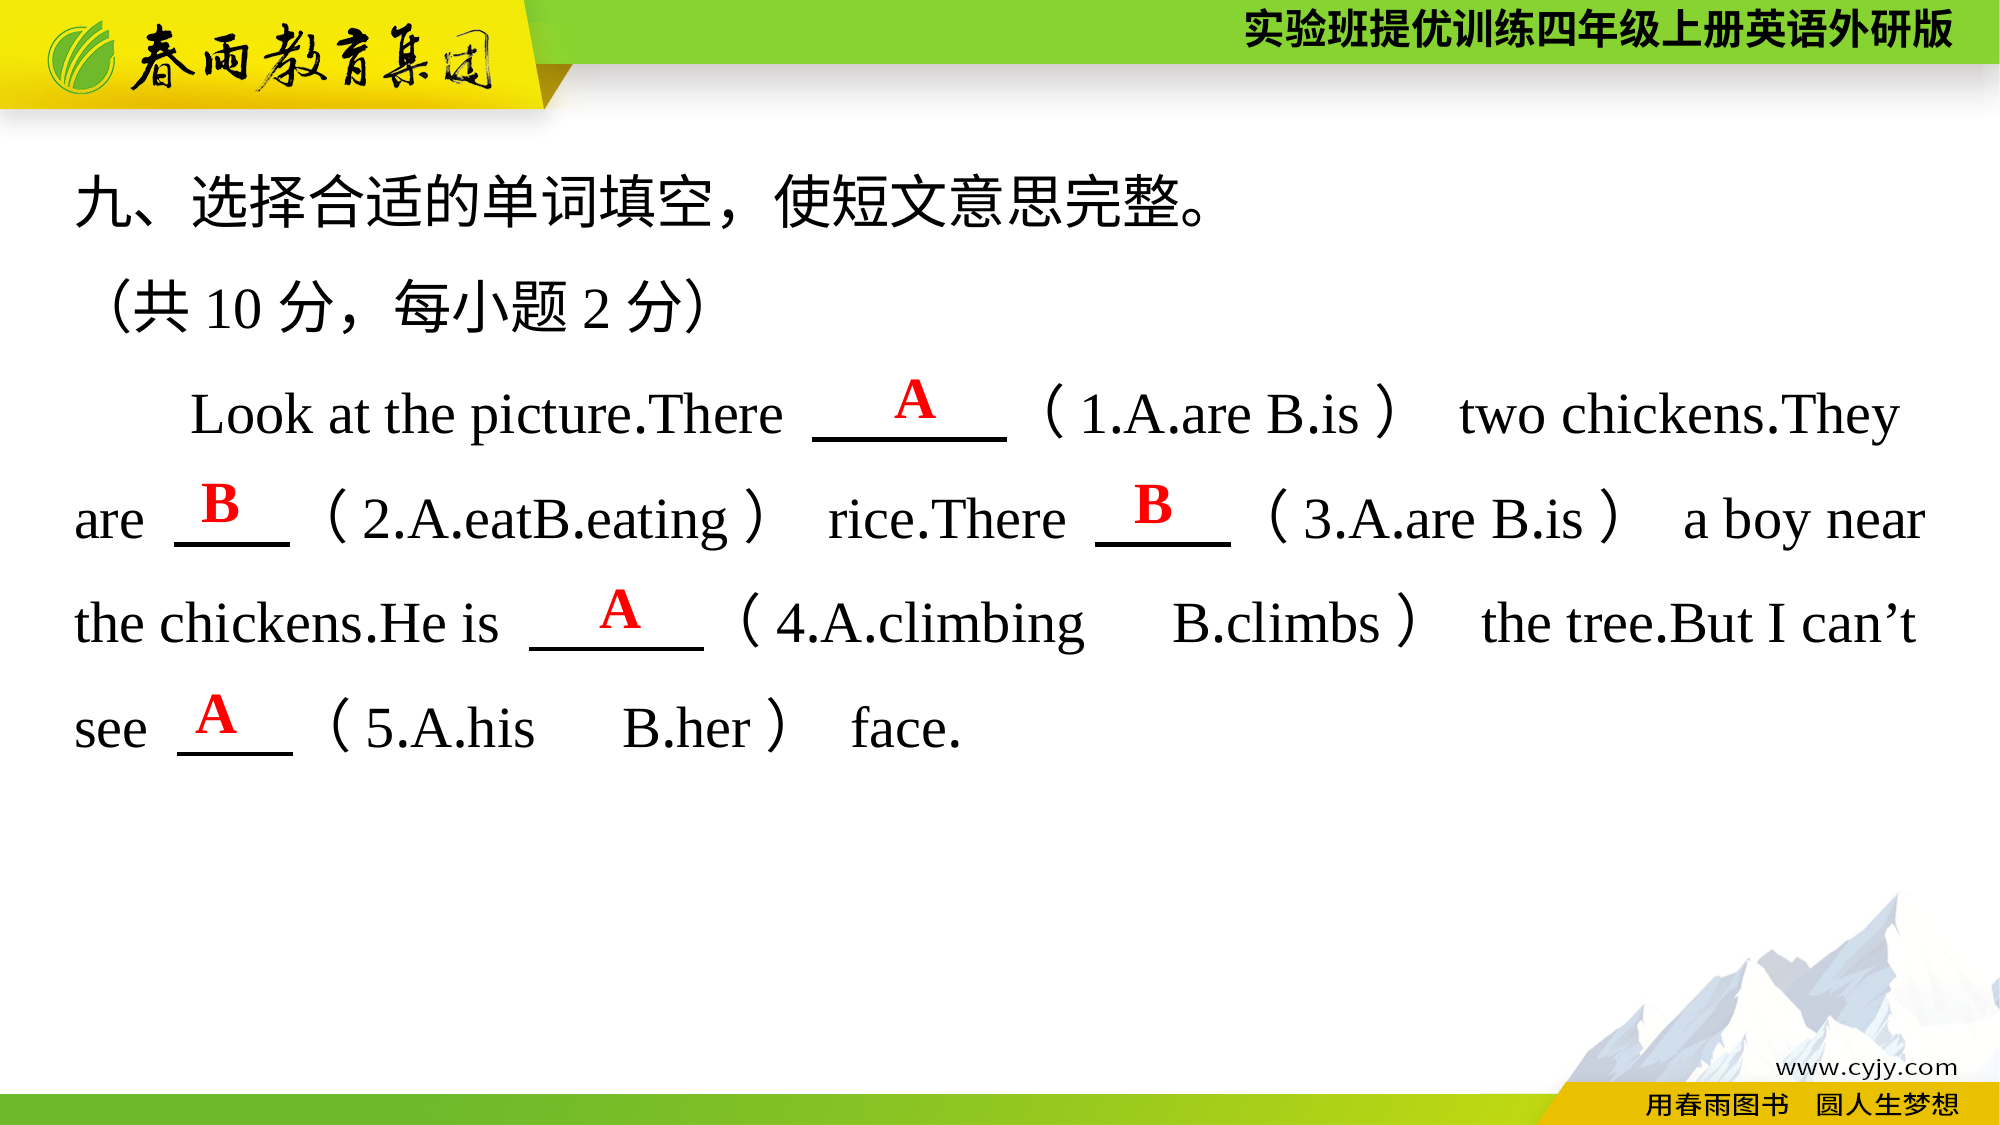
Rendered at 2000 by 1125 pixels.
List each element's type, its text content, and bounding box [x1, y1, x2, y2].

text_box B [186, 456, 256, 542]
text_box B [1119, 457, 1189, 543]
text_box A [584, 562, 657, 648]
picture [0, 0, 2000, 1125]
list 九、选择合适的单词填空，使短文意思完整。 （共10分，每小题2分） Look at the picture.There （1.A.are B.is） two chickens.They are （2.A.eatB.eating） rice.There （3.A.are B.is） a boy near the chickens.He is （4.A.climbing B.climbs） the tree.But I can’t see （5.A.his B.her） face. [59, 122, 1944, 774]
text_box A [180, 667, 253, 753]
text_box A [880, 352, 952, 438]
